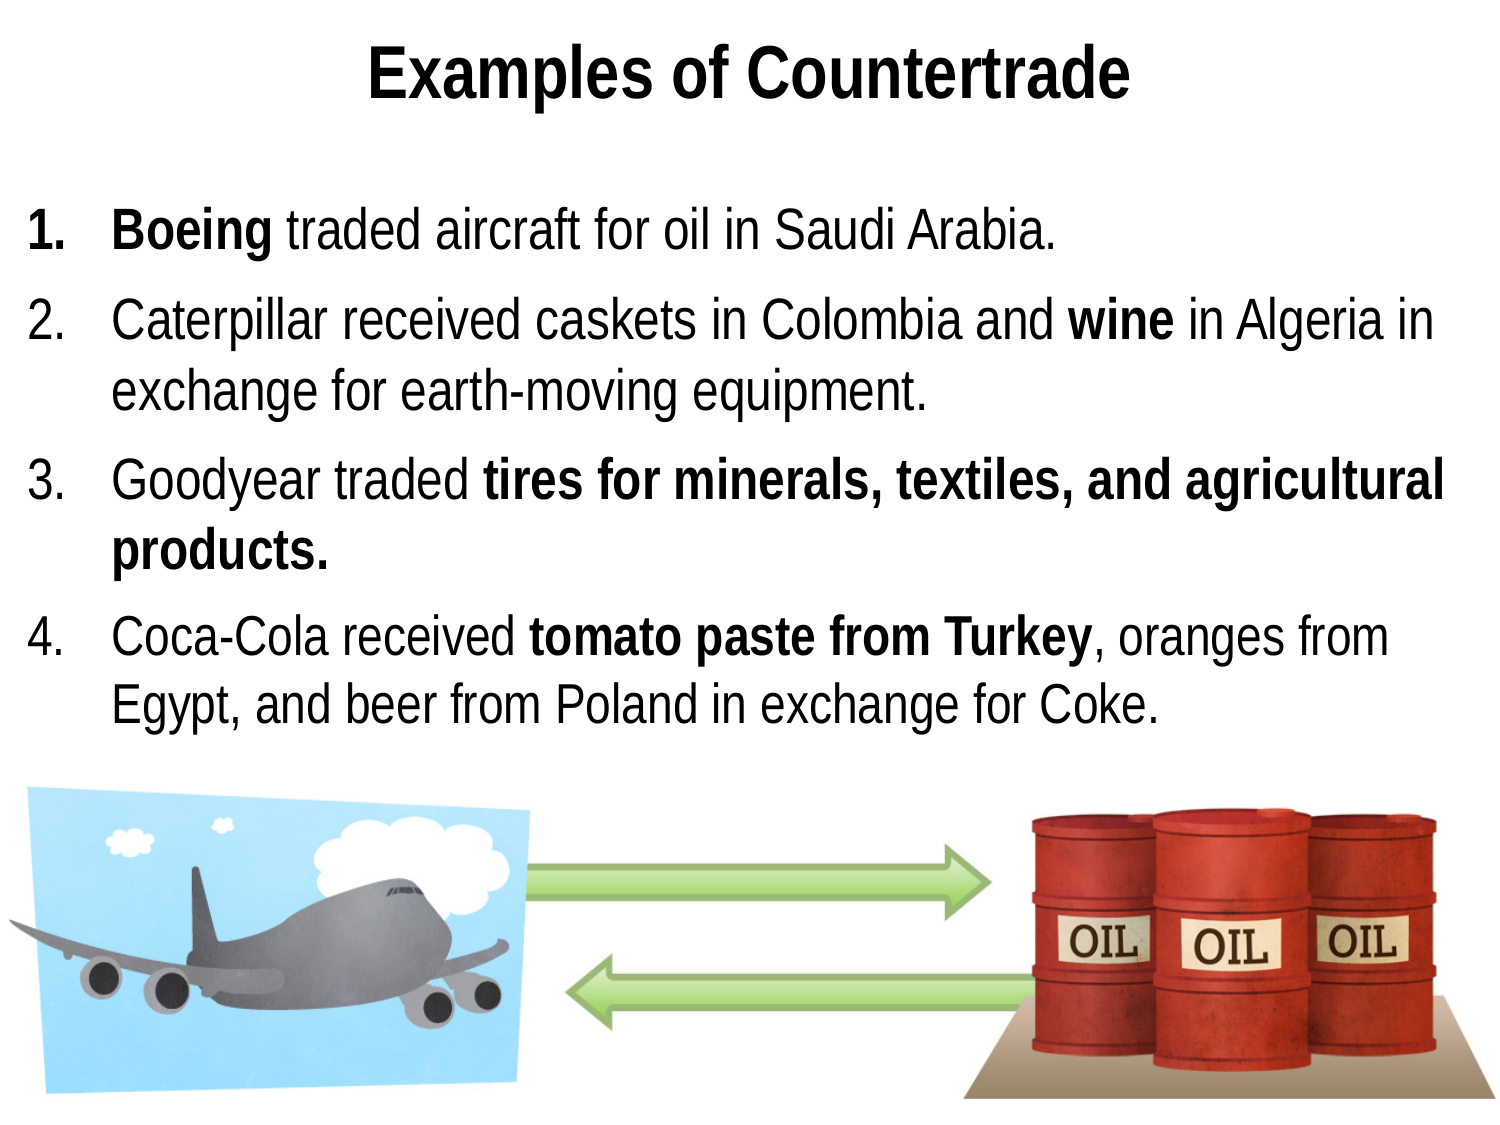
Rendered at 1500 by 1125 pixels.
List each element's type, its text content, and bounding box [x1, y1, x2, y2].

picture [0, 774, 1500, 1113]
title Examples of Countertrade [112, 0, 1388, 138]
text_box Boeing traded aircraft for oil in Saudi Arabia. Caterpillar received caskets in Colombia and wine in Algeria in exchange for earth-moving equipment. Goodyear traded tires for minerals, textiles, and agricultural products. Coca-Cola received tomato paste from Turkey, oranges from Egypt, and beer from Poland in exchange for Coke. [12, 183, 1488, 773]
